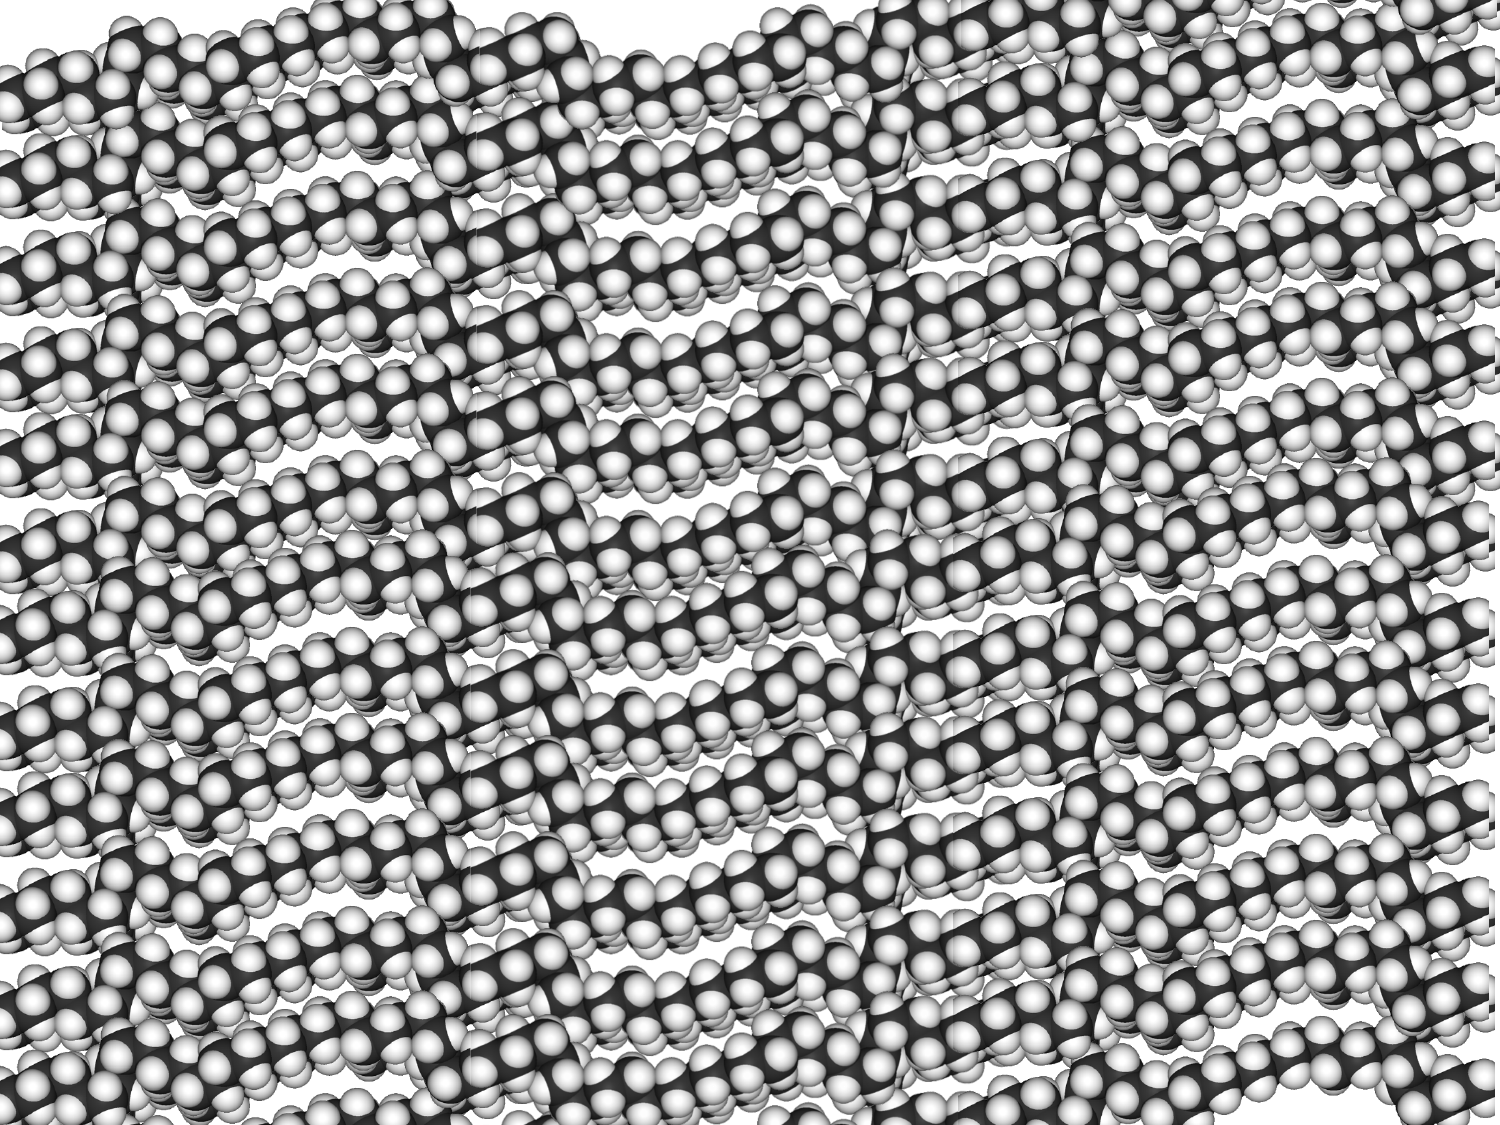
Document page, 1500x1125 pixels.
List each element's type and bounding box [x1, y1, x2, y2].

text_box [0, 0, 1497, 1125]
